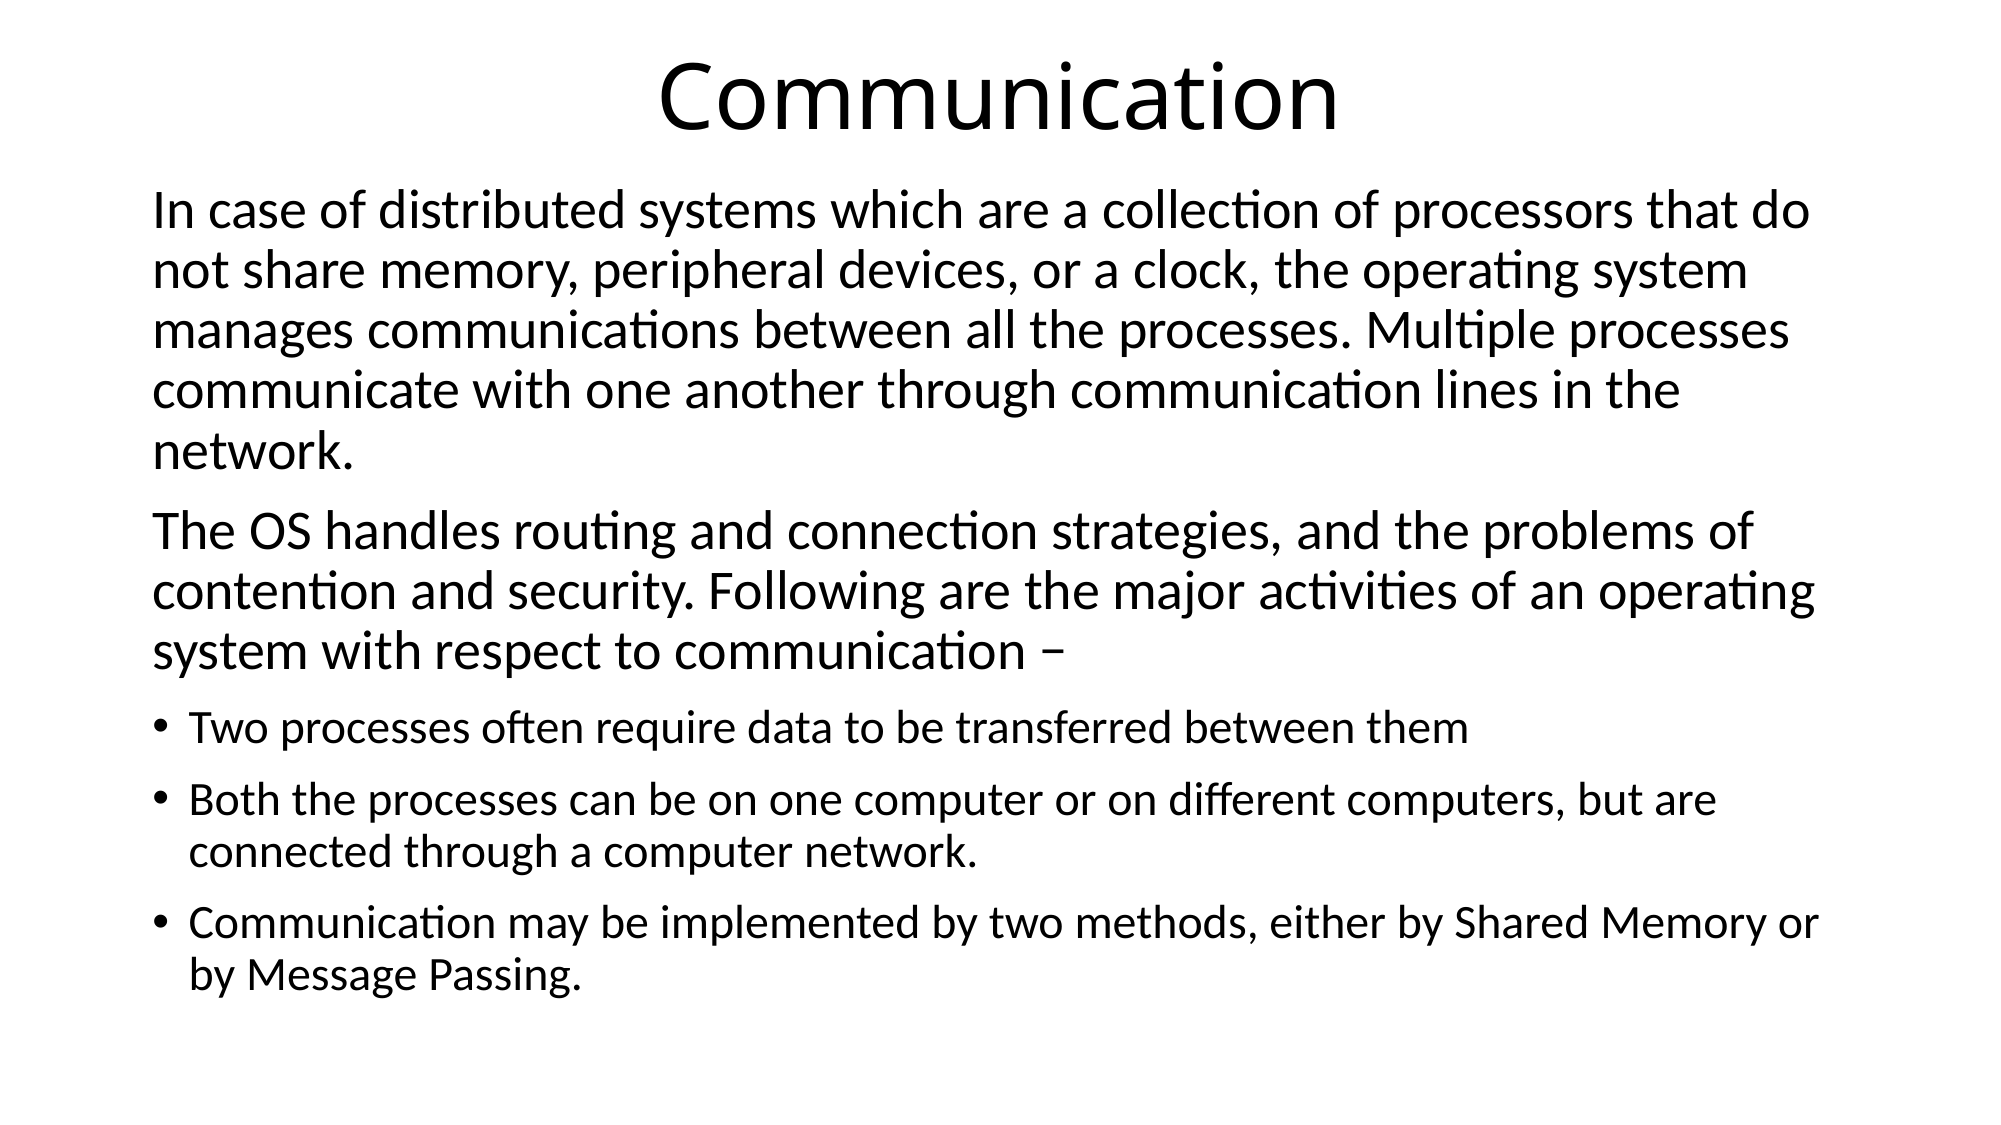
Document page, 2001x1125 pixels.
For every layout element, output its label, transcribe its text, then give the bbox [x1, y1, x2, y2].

title Communication [137, 26, 1863, 172]
list In case of distributed systems which are a collection of processors that do not share memory, peripheral devices, or a clock, the operating system manages communications between all the processes. Multiple processes communicate with one another through communication lines in the network. The OS handles routing and connection strategies, and the problems of contention and security. Following are the major activities of an operating system with respect to communication − Two processes often require data to be transferred between them Both the processes can be on one computer or on different computers, but are connected through a computer network. Communication may be implemented by two methods, either by Shared Memory or by Message Passing. [137, 172, 1863, 1014]
